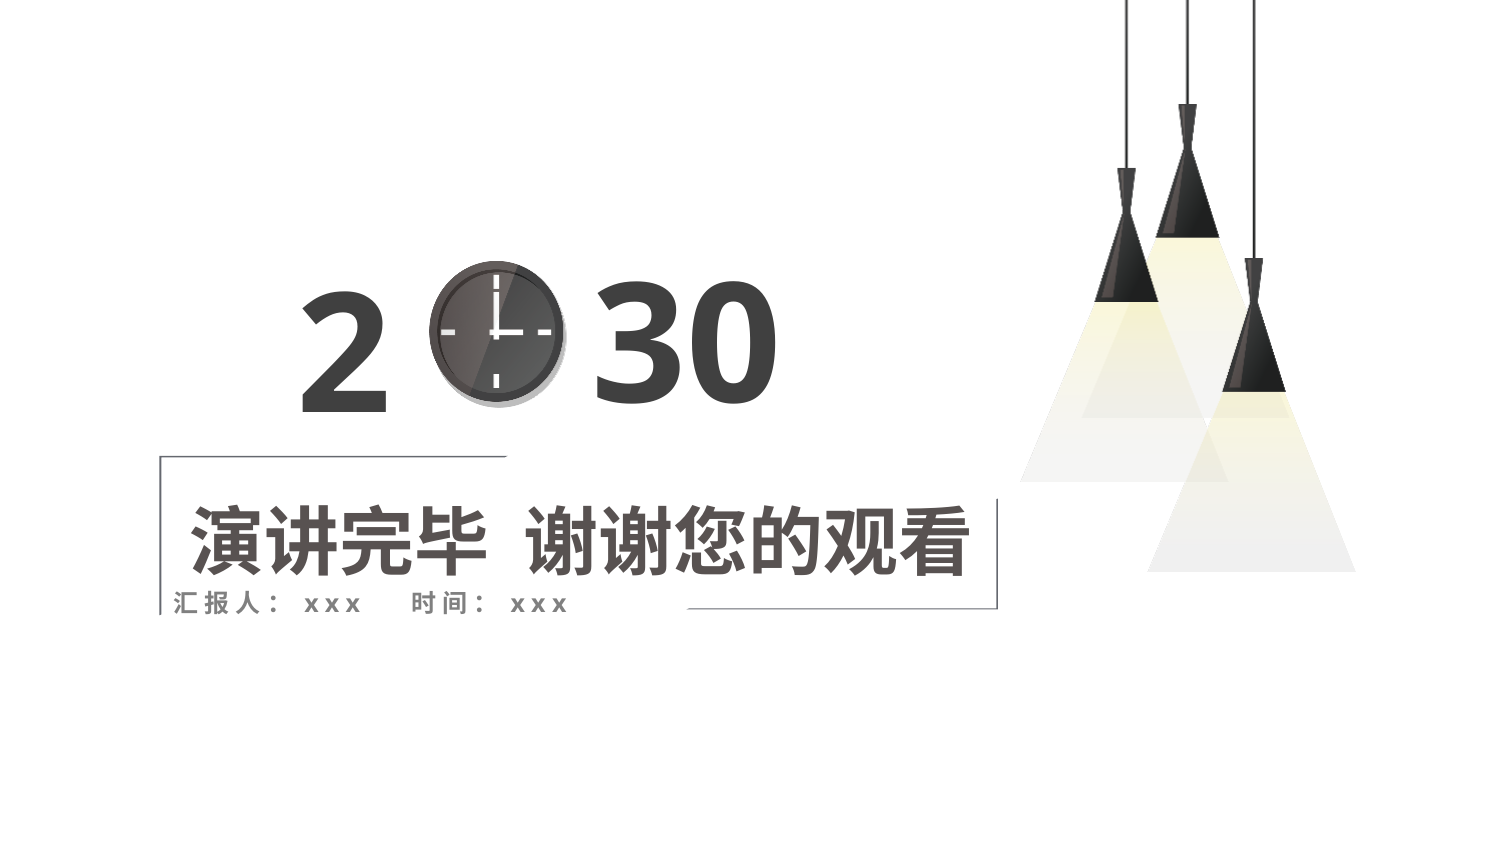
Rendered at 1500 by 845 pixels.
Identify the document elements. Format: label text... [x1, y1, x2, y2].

text_box 2 [281, 198, 408, 454]
text_box [684, 496, 1001, 612]
text_box 汇报人：xxx 时间：xxx [158, 574, 582, 626]
text_box 演讲完毕 谢谢您的观看 [174, 468, 989, 592]
text_box [157, 453, 510, 617]
text_box 30 [576, 188, 798, 443]
picture [1015, 0, 1365, 594]
picture [417, 248, 572, 421]
